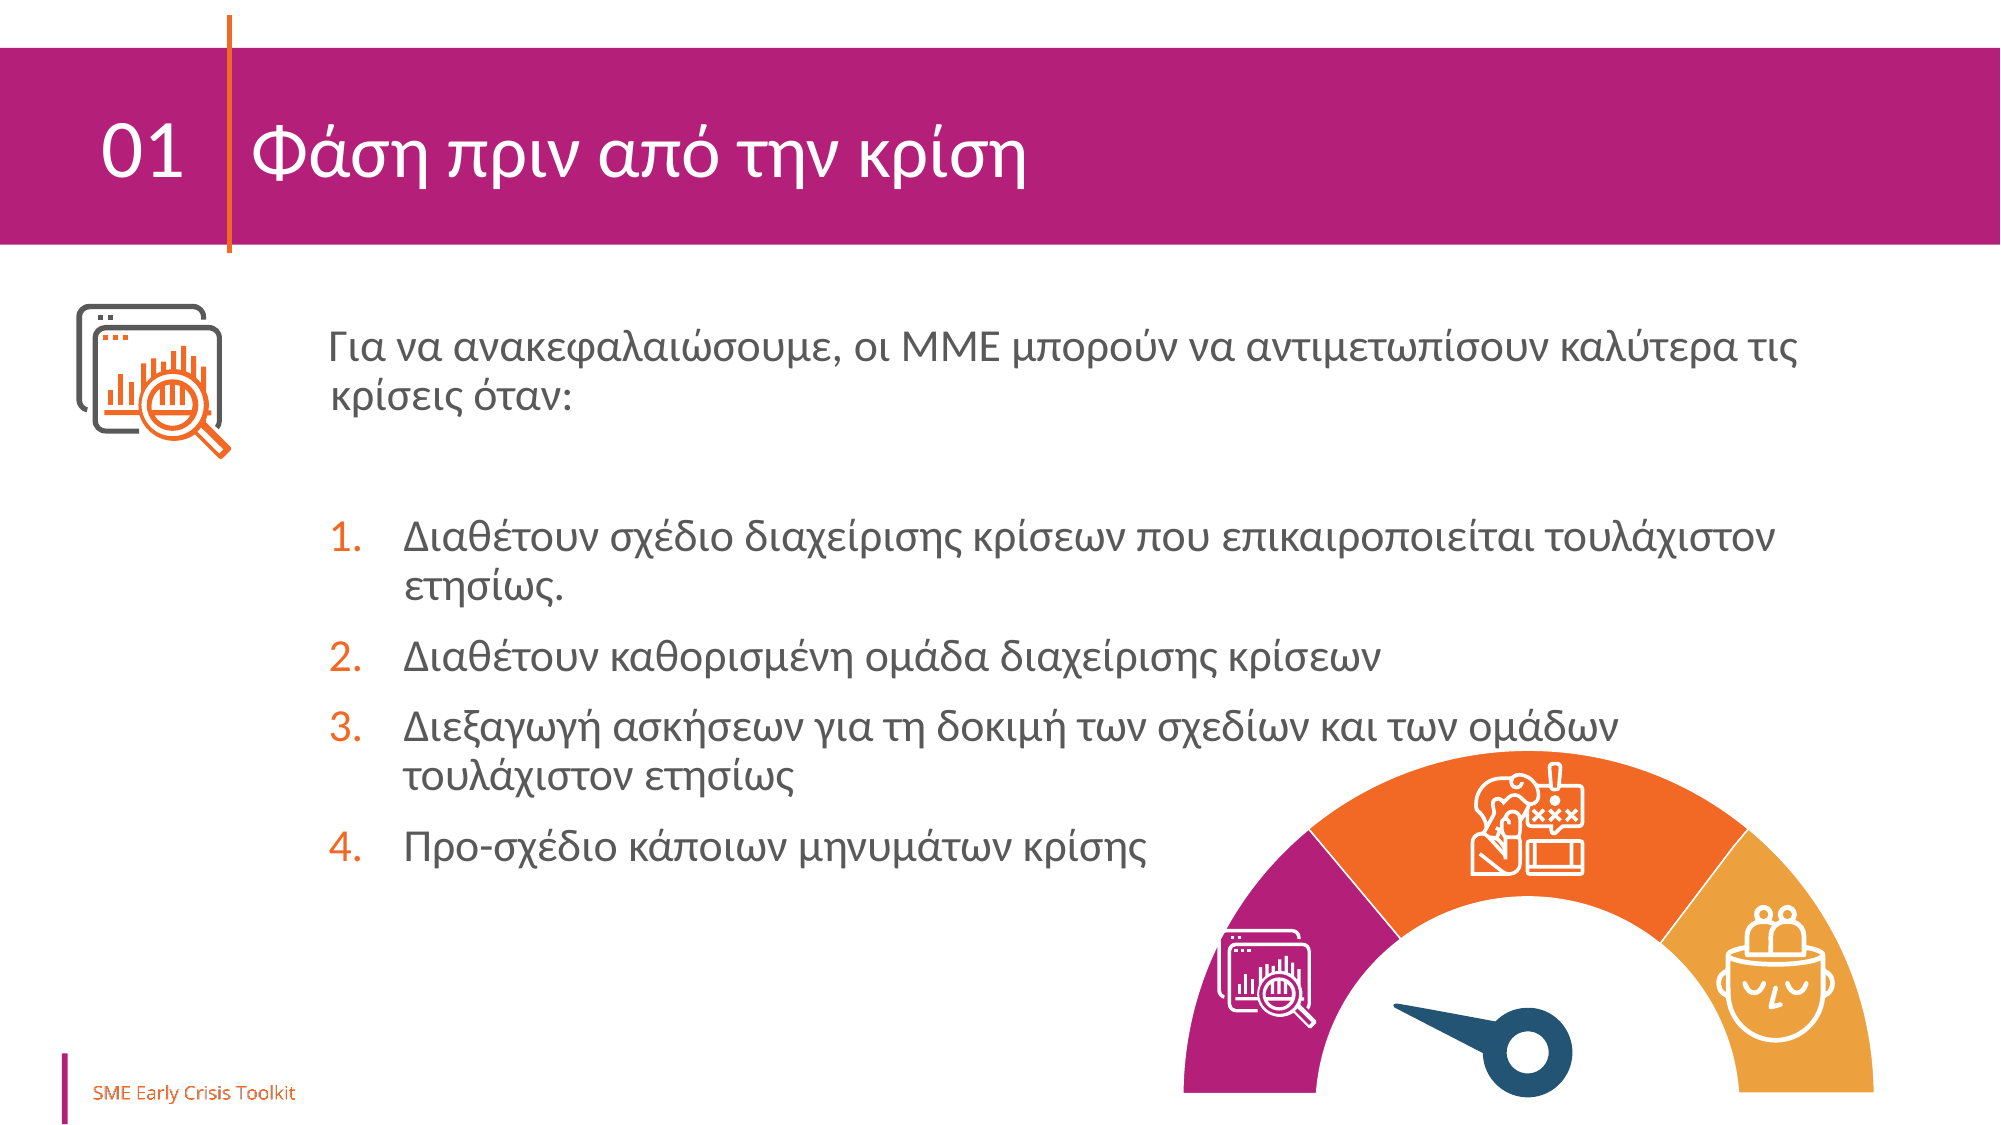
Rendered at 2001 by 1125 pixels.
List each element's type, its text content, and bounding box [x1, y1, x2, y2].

list Για να ανακεφαλαιώσουμε, οι ΜΜΕ μπορούν να αντιμετωπίσουν καλύτερα τις κρίσεις όταν: Διαθέτουν σχέδιο διαχείρισης κρίσεων που επικαιροποιείται τουλάχιστον ετησίως. Διαθέτουν καθορισμένη ομάδα διαχείρισης κρίσεων Διεξαγωγή ασκήσεων για τη δοκιμή των σχεδίων και των ομάδων τουλάχιστον ετησίως Προ-σχέδιο κάποιων μηνυμάτων κρίσης [313, 314, 1875, 1078]
text_box [0, 47, 227, 246]
text_box 01 Φάση πριν από την κρίση [86, 56, 227, 245]
text_box [1510, 1094, 1545, 1098]
text_box 01 Φάση πριν από την κρίση [232, 56, 2000, 245]
text_box [232, 47, 2000, 56]
text_box [227, 15, 232, 253]
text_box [1182, 750, 1875, 1094]
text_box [76, 303, 232, 460]
picture [83, 1080, 295, 1104]
